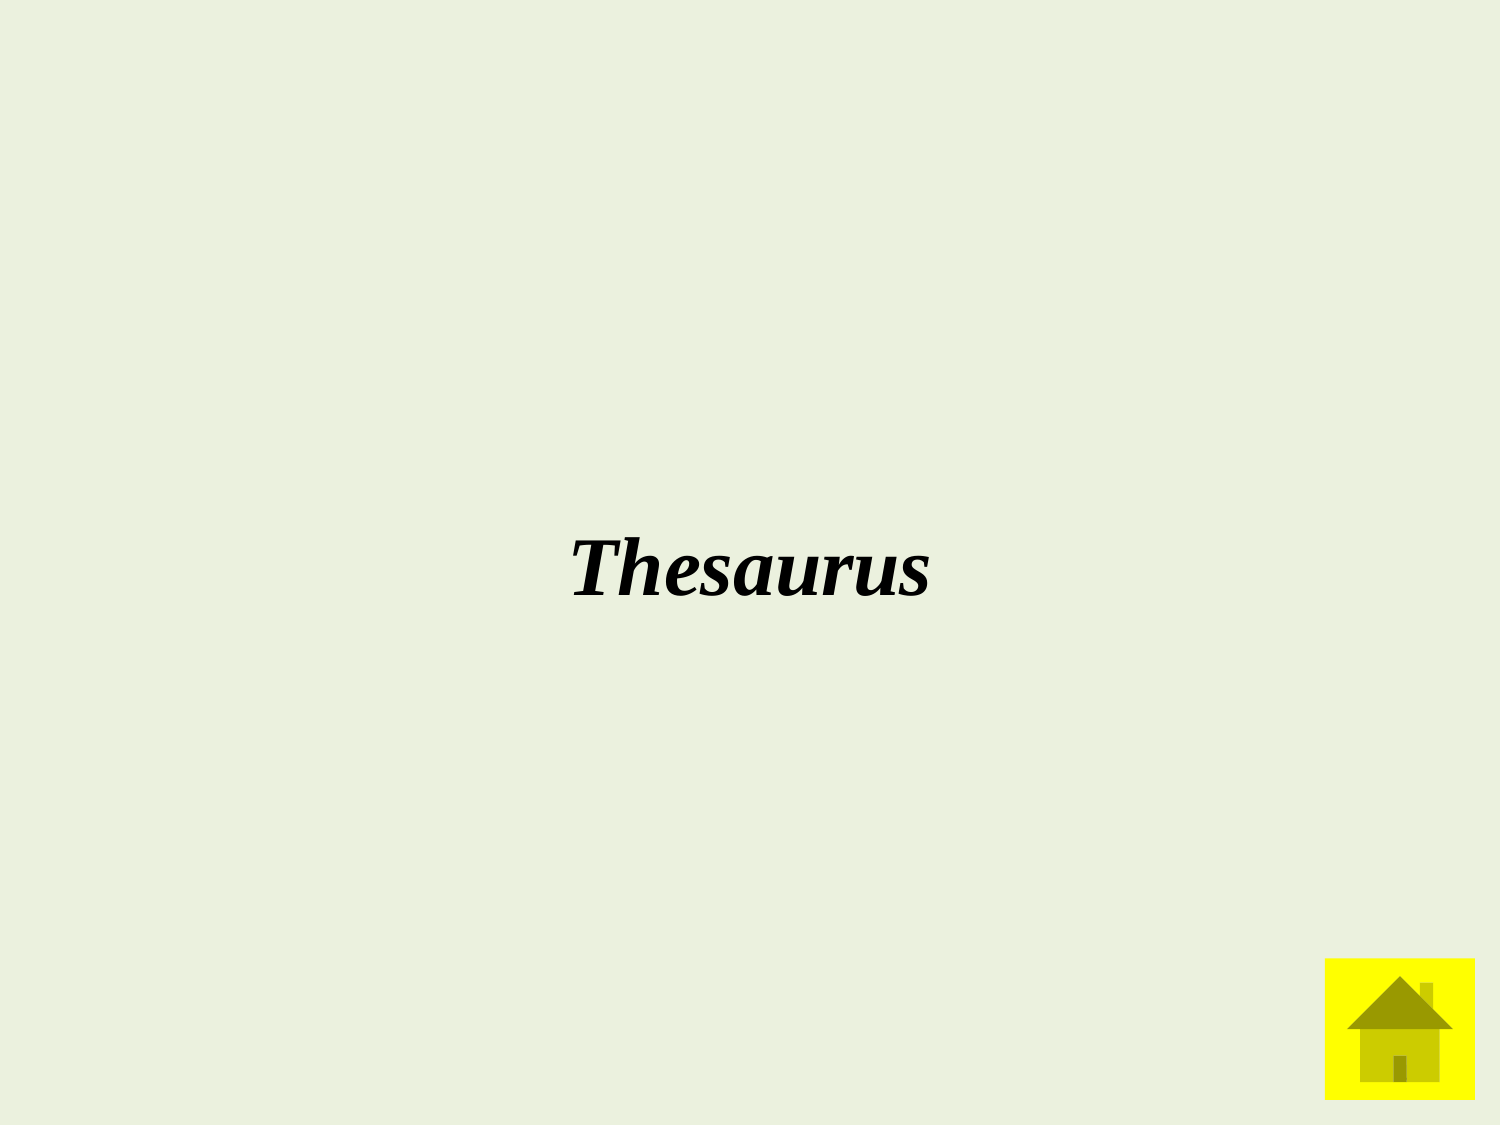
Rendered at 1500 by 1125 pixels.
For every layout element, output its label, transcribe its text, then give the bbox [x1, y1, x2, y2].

slide_number 14 [1074, 1042, 1425, 1103]
text_box [237, 519, 1263, 625]
text_box Thesaurus [552, 505, 948, 620]
text_box [1324, 958, 1475, 1100]
